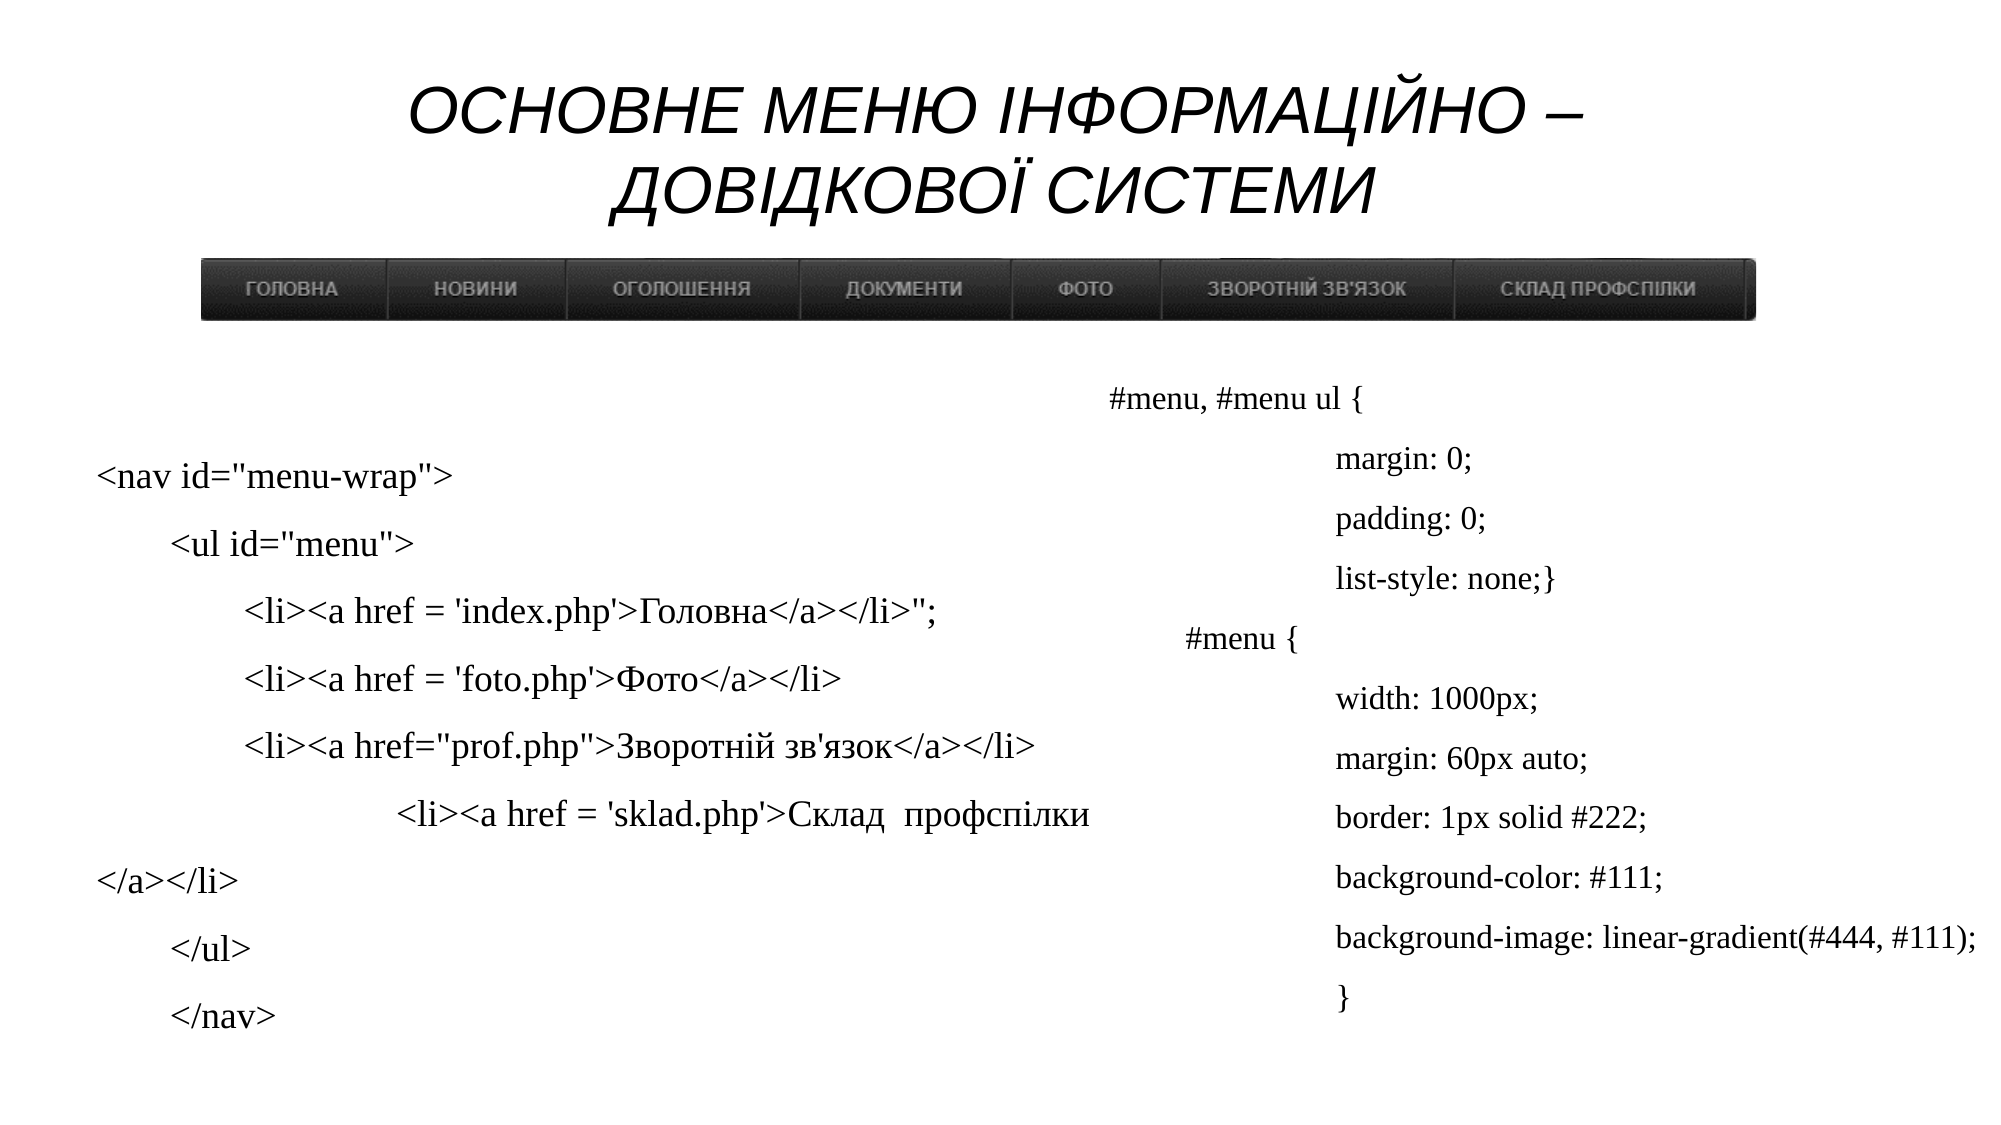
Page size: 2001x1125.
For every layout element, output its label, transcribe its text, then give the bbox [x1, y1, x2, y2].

picture [200, 258, 1757, 321]
title ОСНОВНЕ МЕНЮ ІНФОРМАЦІЙНО – ДОВІДКОВОЇ СИСТЕМИ [177, 35, 1815, 259]
text_box #menu, #menu ul { margin: 0; padding: 0; list-style: none;} #menu { width: 1000px; margin: 60px auto; border: 1px solid #222; background-color: #111; background-image: linear-gradient(#444, #111); } [1020, 349, 2000, 1023]
text_box <nav id="menu-wrap"> <ul id="menu"> <li><a href = 'index.php'>Головна</a></li>"; <li><a href = 'foto.php'>Фото</a></li> <li><a href="prof.php">Зворотній зв'язок</a></li> <li><a href = 'sklad.php'>Склад профспілки </a></li> </ul> </nav> [81, 421, 1128, 1044]
